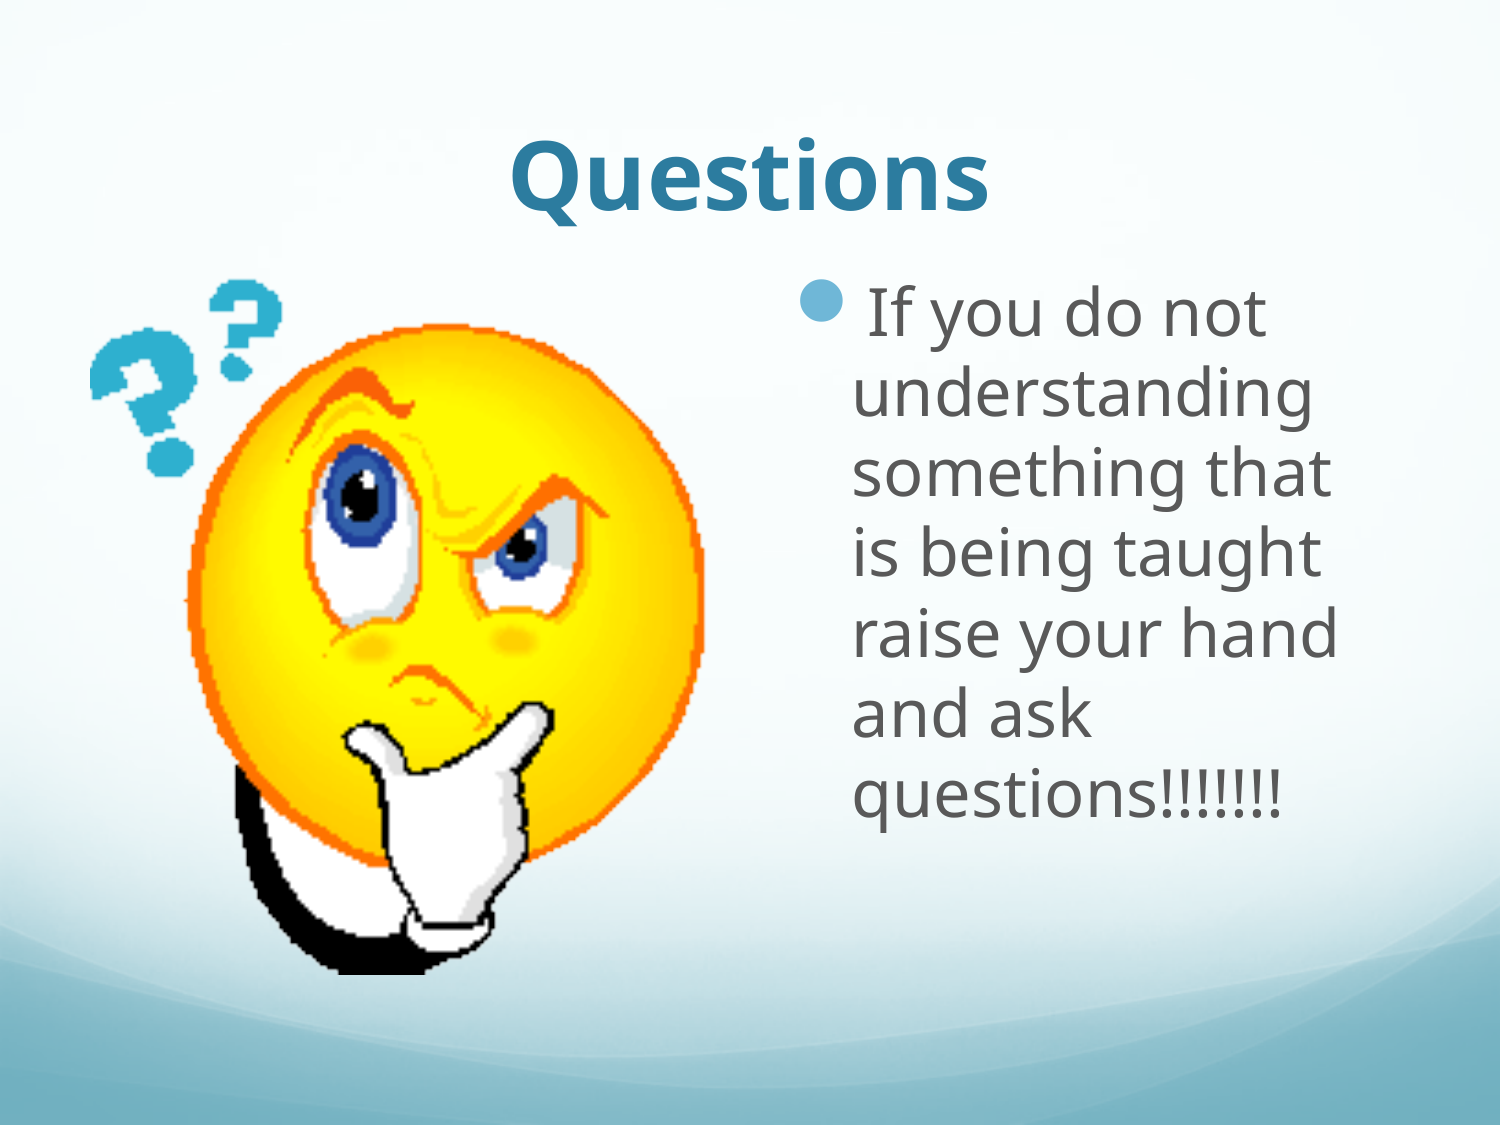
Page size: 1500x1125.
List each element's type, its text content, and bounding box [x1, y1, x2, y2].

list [89, 261, 721, 976]
list If you do not understanding something that is being taught raise your hand and ask questions!!!!!!! [779, 262, 1410, 975]
title Questions [90, 17, 1410, 237]
